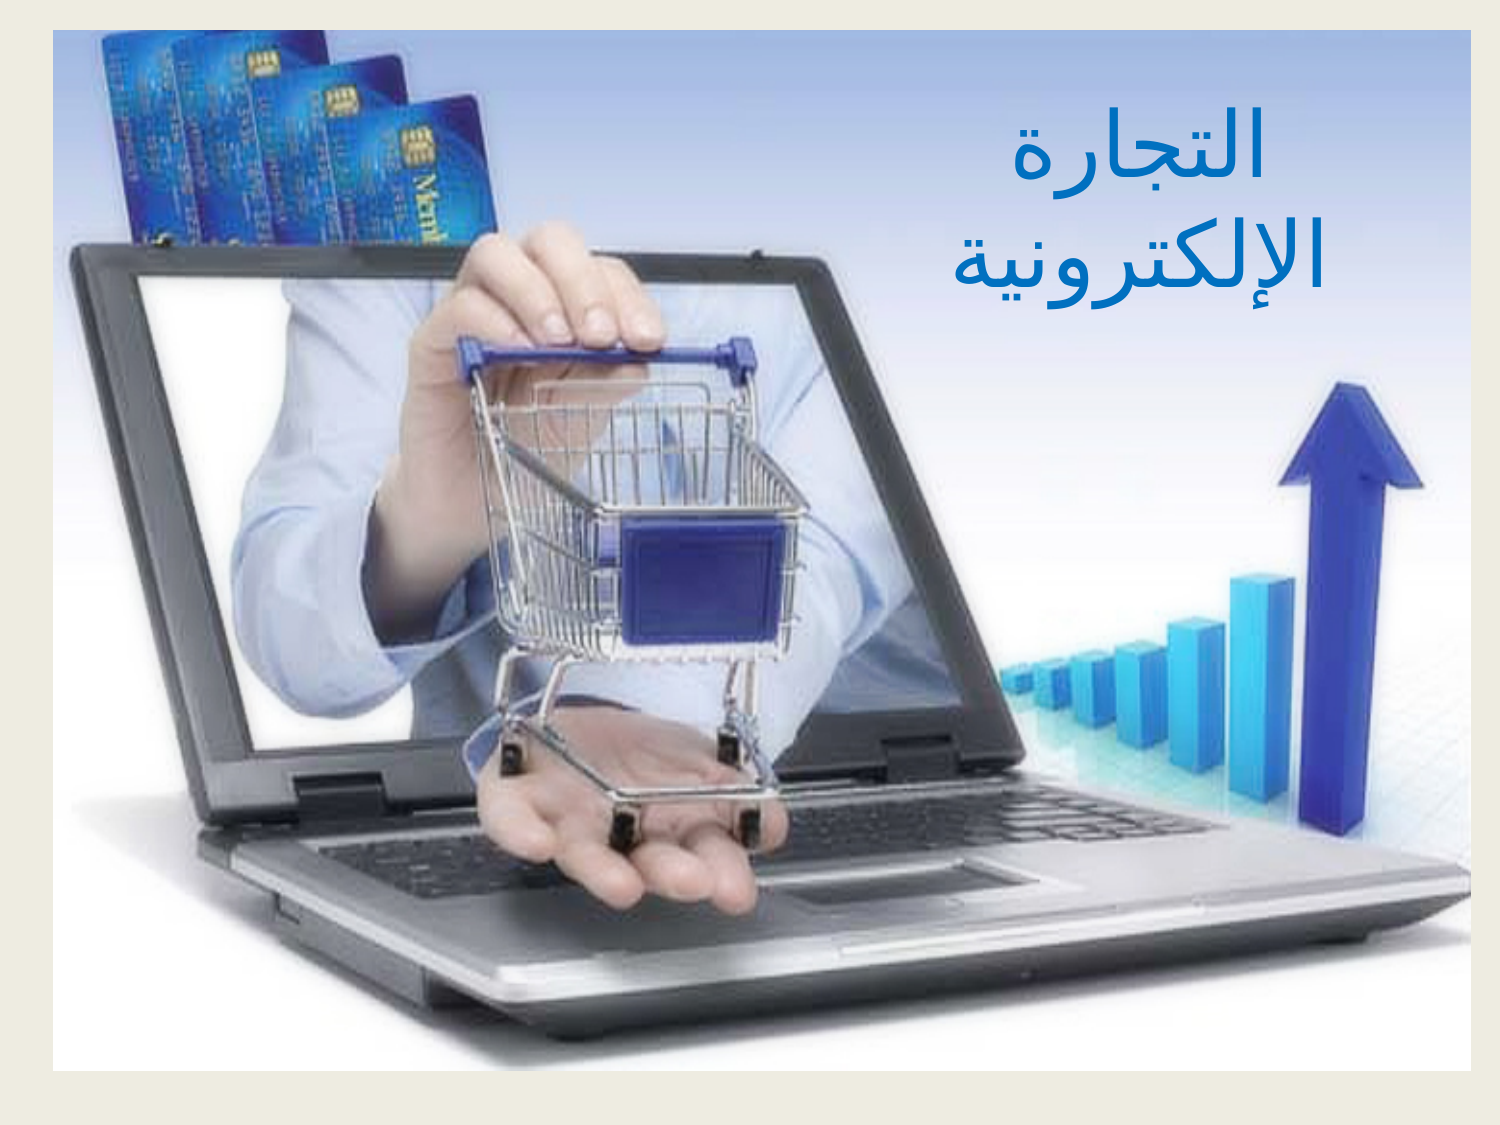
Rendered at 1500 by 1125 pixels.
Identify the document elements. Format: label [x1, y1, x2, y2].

picture [52, 30, 1472, 1071]
